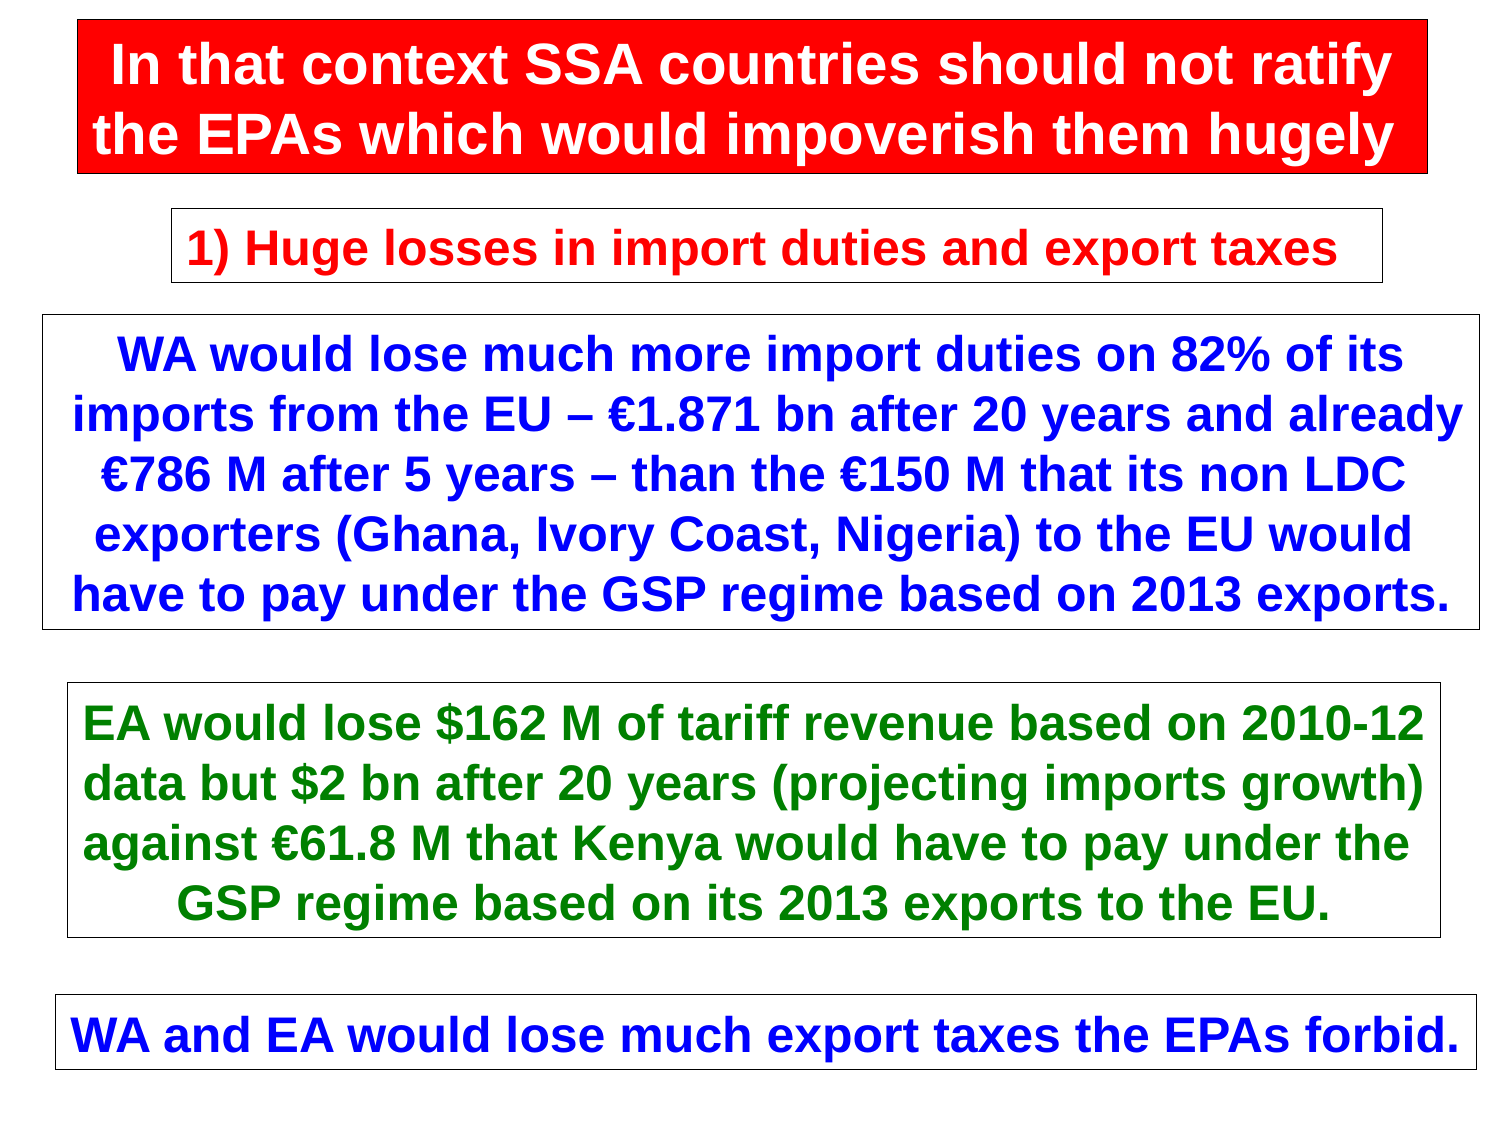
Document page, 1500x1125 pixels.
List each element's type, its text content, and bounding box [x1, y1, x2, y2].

text_box WA would lose much more import duties on 82% of its imports from the EU – €1.871 bn after 20 years and already €786 M after 5 years – than the €150 M that its non LDC exporters (Ghana, Ivory Coast, Nigeria) to the EU would have to pay under the GSP regime based on 2013 exports. [42, 314, 1480, 630]
text_box In that context SSA countries should not ratify the EPAs which would impoverish them hugely [77, 19, 1428, 174]
text_box 1) Huge losses in import duties and export taxes [171, 208, 1383, 283]
text_box EA would lose $162 M of tariff revenue based on 2010-12 data but $2 bn after 20 years (projecting imports growth) against €61.8 M that Kenya would have to pay under the GSP regime based on its 2013 exports to the EU. [67, 682, 1441, 938]
text_box WA and EA would lose much export taxes the EPAs forbid. [55, 994, 1477, 1070]
